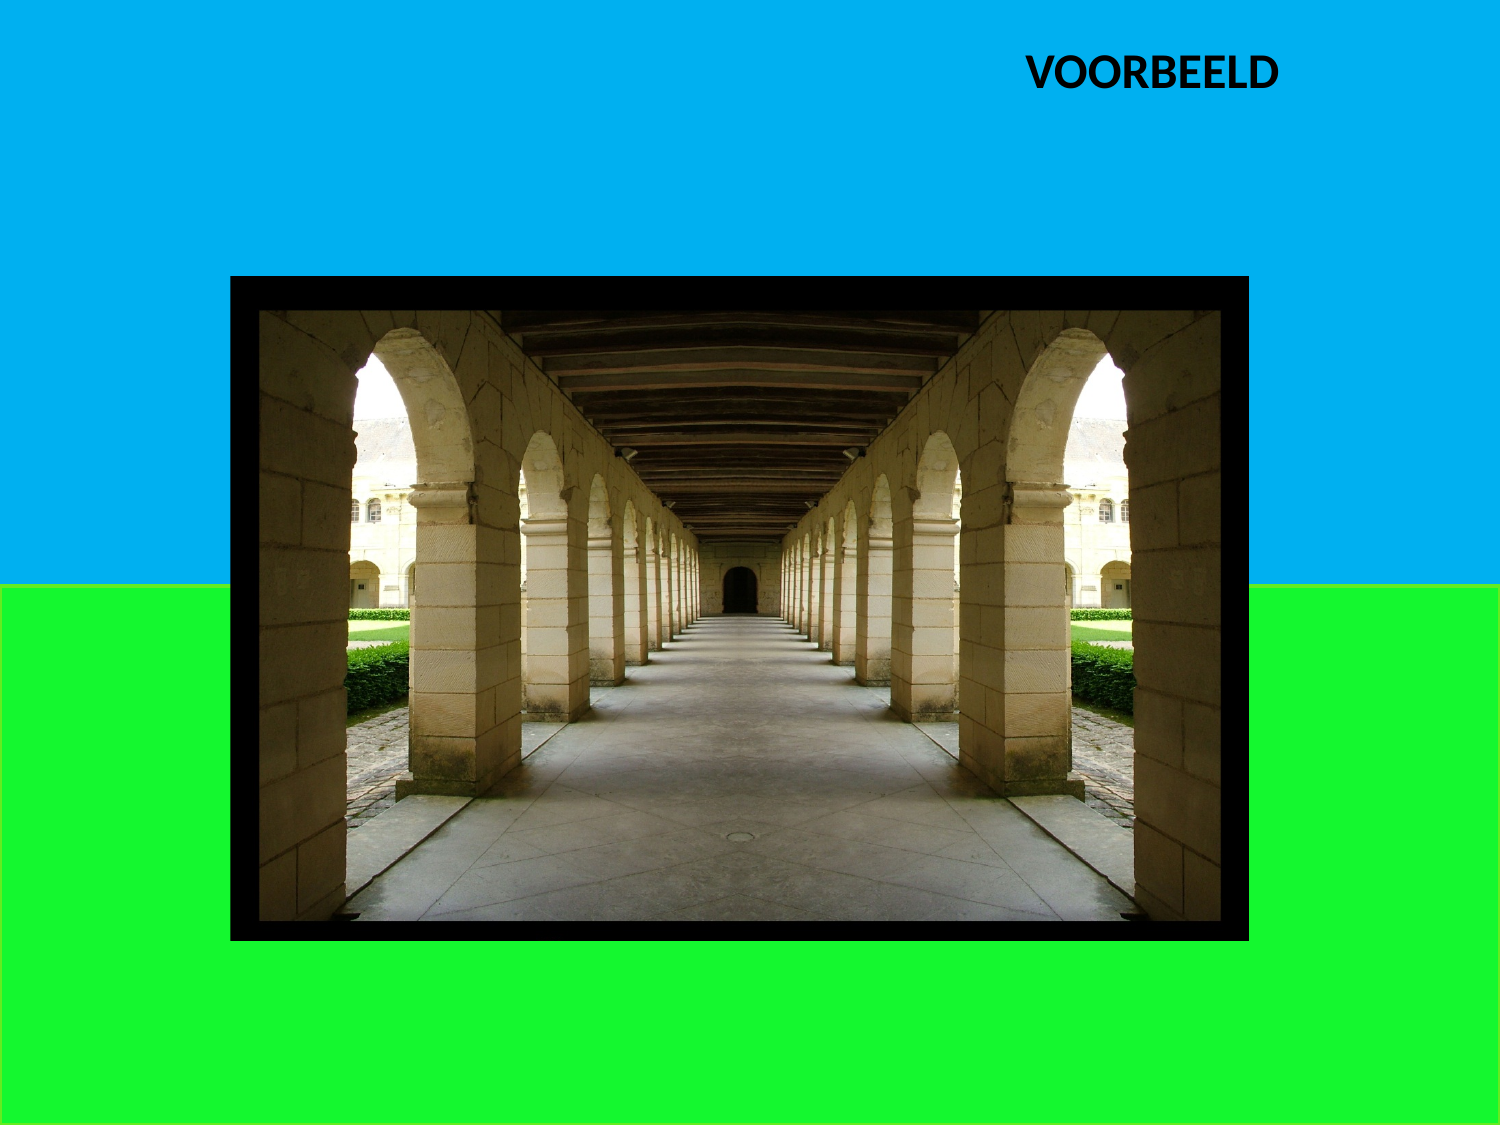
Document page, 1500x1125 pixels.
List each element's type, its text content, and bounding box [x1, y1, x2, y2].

picture [229, 277, 1250, 941]
text_box VOORBEELD [832, 30, 1472, 106]
text_box [0, 584, 1500, 1125]
